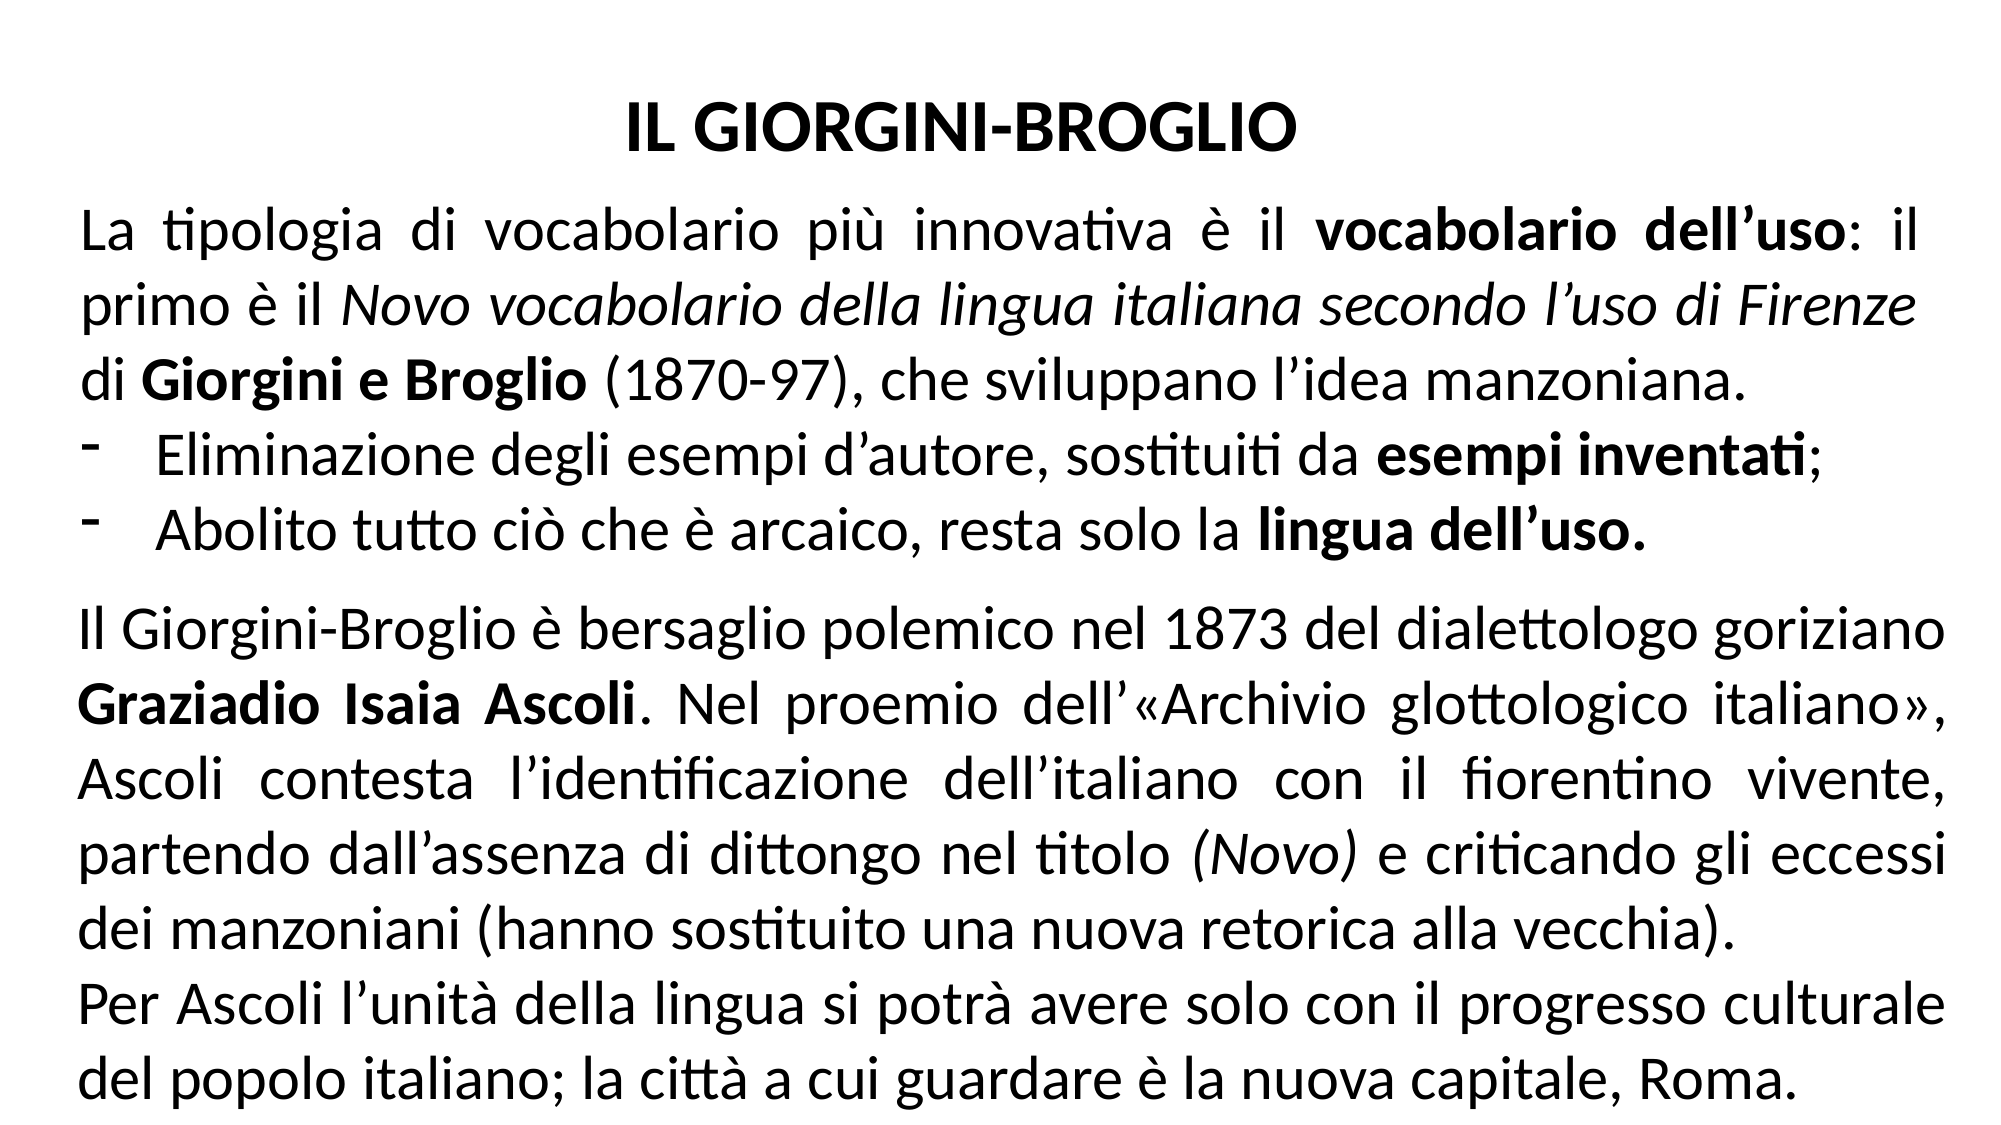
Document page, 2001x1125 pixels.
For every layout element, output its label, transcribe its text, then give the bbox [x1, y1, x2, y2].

text_box Il Giorgini-Broglio è bersaglio polemico nel 1873 del dialettologo goriziano Graziadio Isaia Ascoli. Nel proemio dell’«Archivio glottologico italiano», Ascoli contesta l’identificazione dell’italiano con il fiorentino vivente, partendo dall’assenza di dittongo nel titolo (Novo) e criticando gli eccessi dei manzoniani (hanno sostituito una nuova retorica alla vecchia). Per Ascoli l’unità della lingua si potrà avere solo con il progresso culturale del popolo italiano; la città a cui guardare è la nuova capitale, Roma. [62, 579, 1964, 1120]
text_box IL GIORGINI-BROGLIO [62, 69, 1879, 175]
text_box La tipologia di vocabolario più innovativa è il vocabolario dell’uso: il primo è il Novo vocabolario della lingua italiana secondo l’uso di Firenze di Giorgini e Broglio (1870-97), che sviluppano l’idea manzoniana. Eliminazione degli esempi d’autore, sostituiti da esempi inventati; Abolito tutto ciò che è arcaico, resta solo la lingua dell’uso. [65, 180, 1935, 571]
